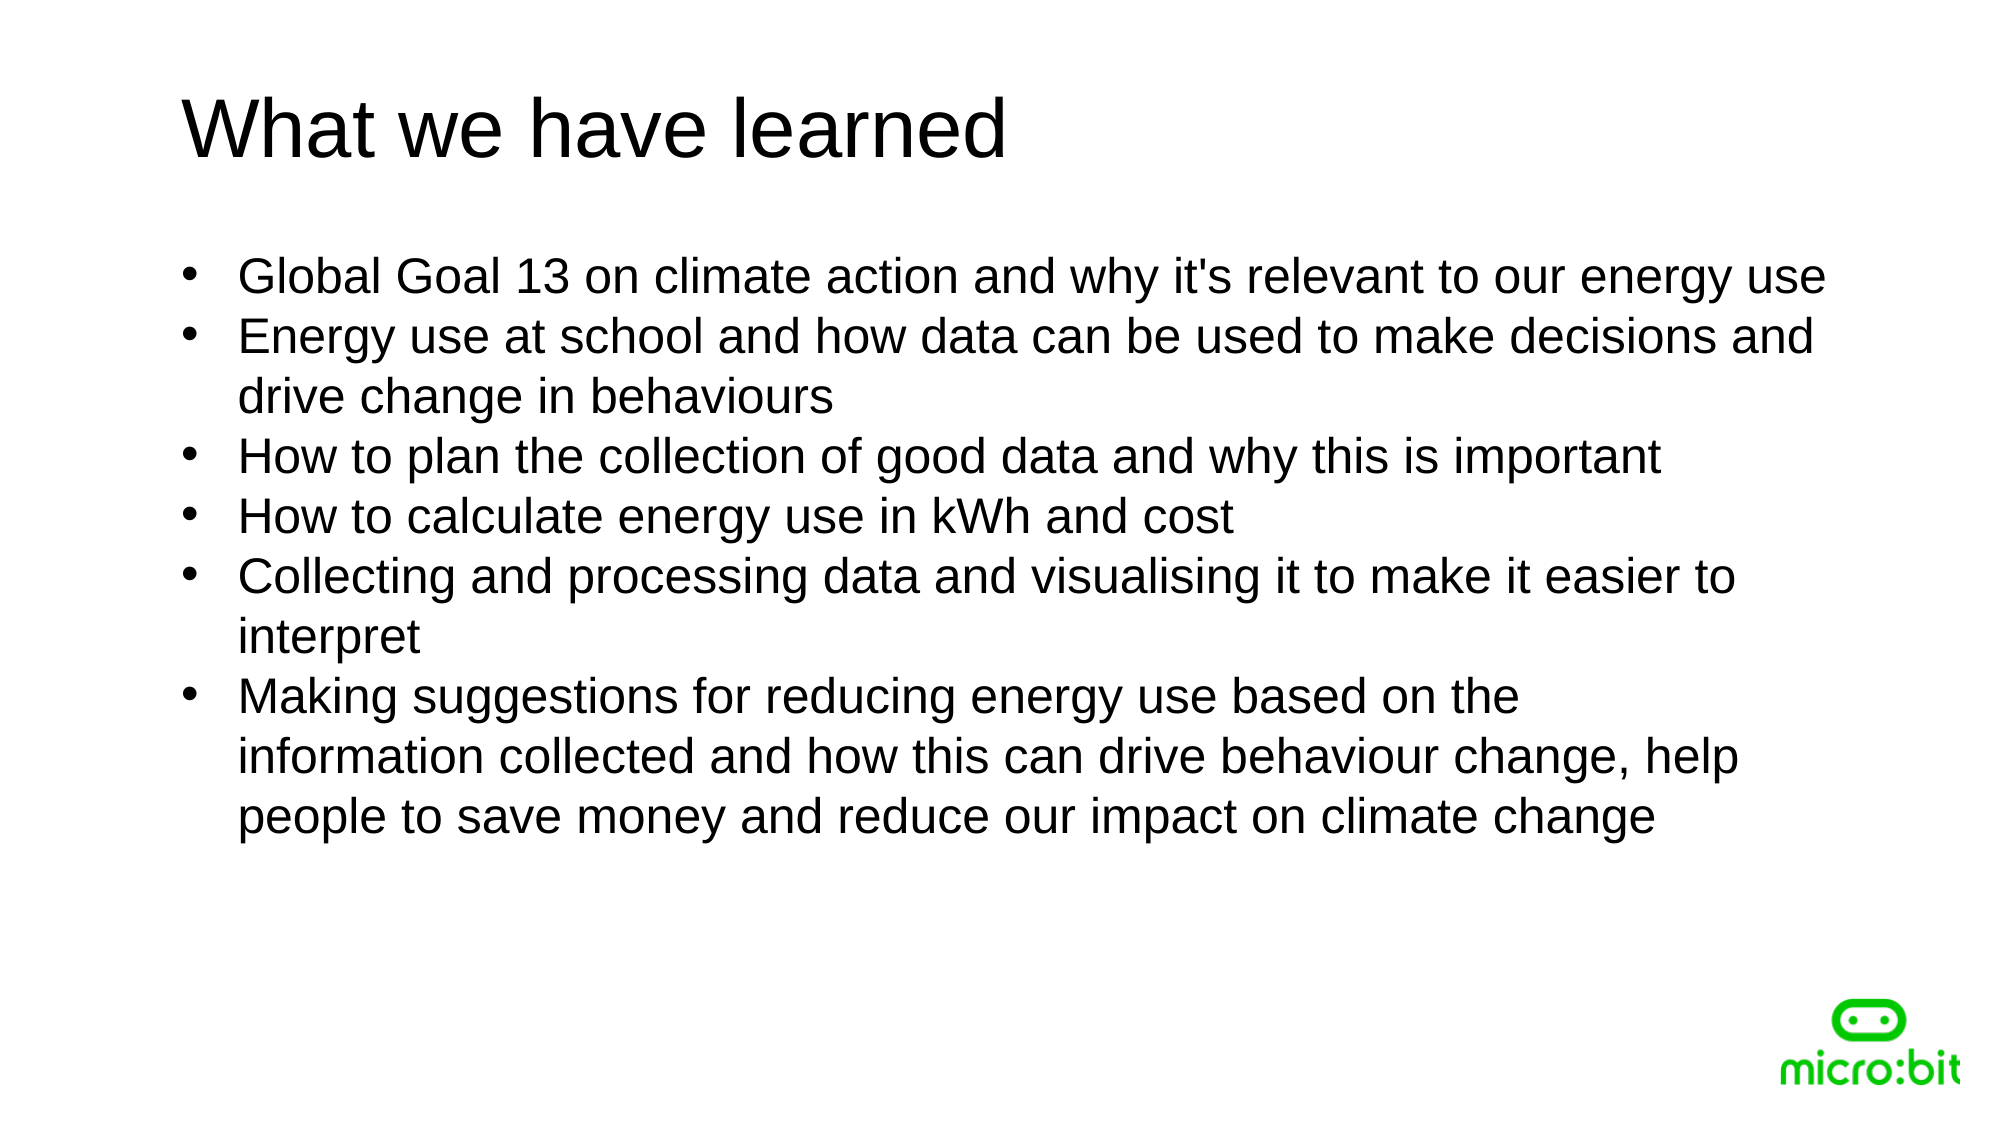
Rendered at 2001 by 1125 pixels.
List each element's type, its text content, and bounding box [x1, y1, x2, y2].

picture [1780, 998, 1960, 1086]
text_box What we have learned Global Goal 13 on climate action and why it's relevant to our energy use Energy use at school and how data can be used to make decisions and drive change in behaviours How to plan the collection of good data and why this is important How to calculate energy use in kWh and cost Collecting and processing data and visualising it to make it easier to interpret Making suggestions for reducing energy use based on the information collected and how this can drive behaviour change, help people to save money and reduce our impact on climate change [166, 60, 1918, 884]
